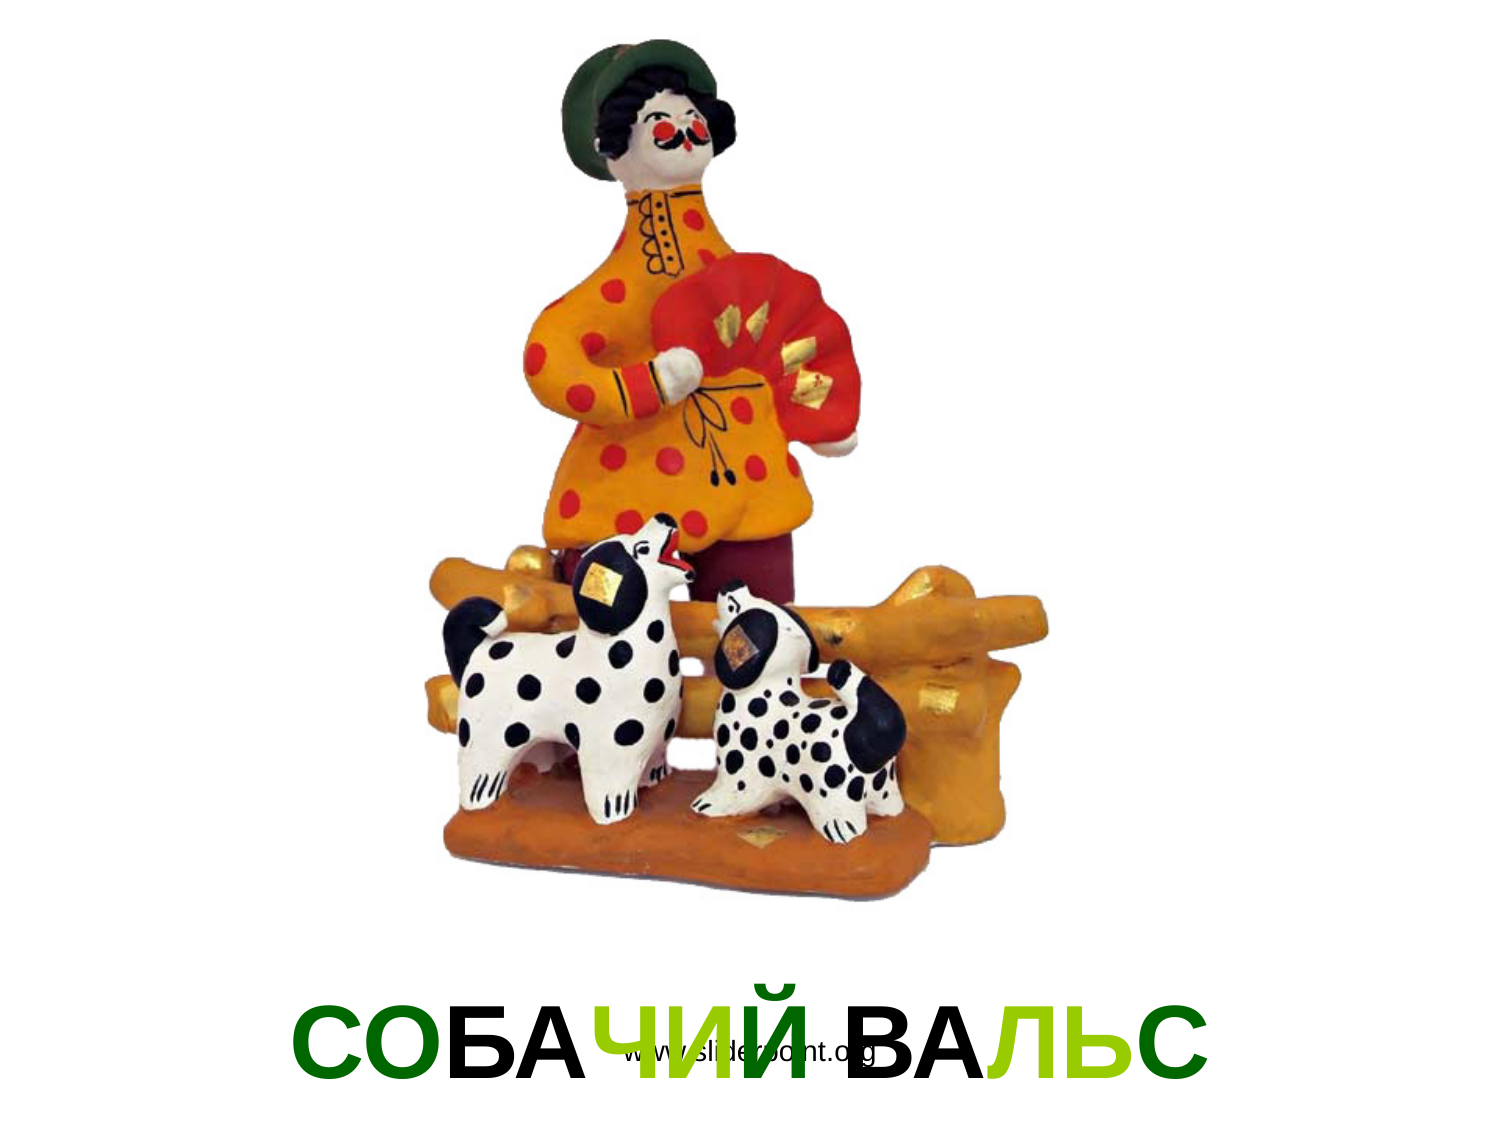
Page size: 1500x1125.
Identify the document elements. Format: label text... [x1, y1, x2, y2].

text_box СОБАЧИЙ ВАЛЬС [0, 948, 1500, 1124]
picture [374, 0, 1065, 938]
footer www.sliderpoint.org [512, 1024, 988, 1103]
